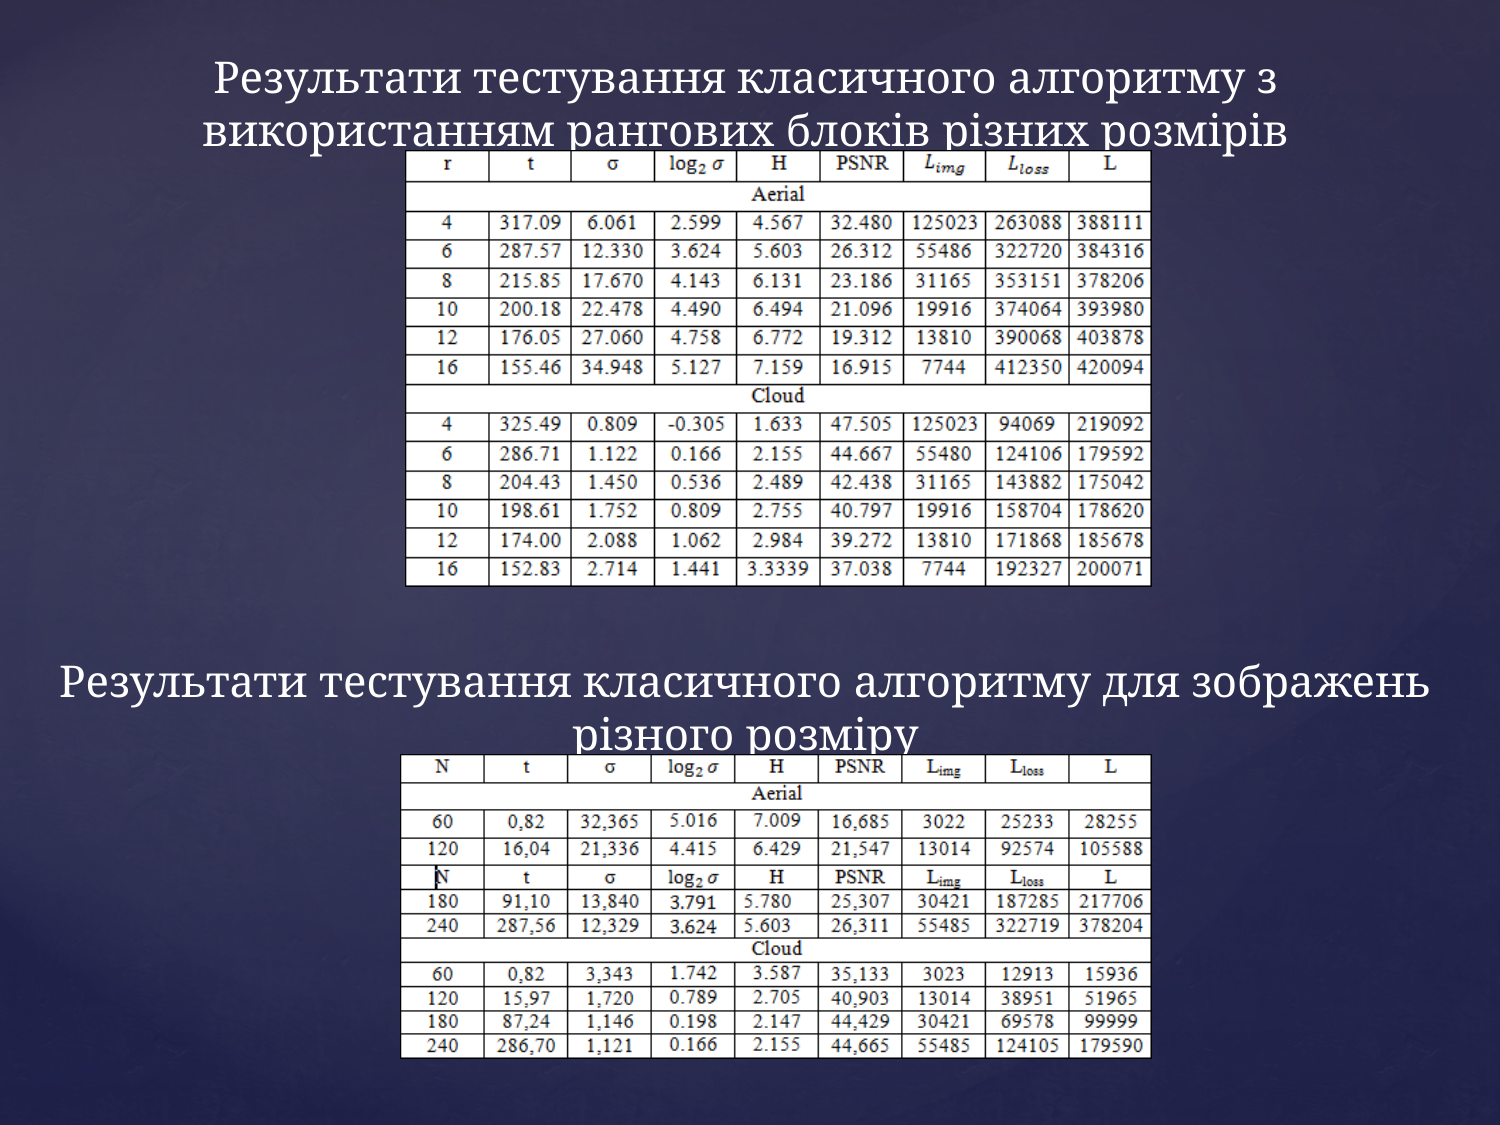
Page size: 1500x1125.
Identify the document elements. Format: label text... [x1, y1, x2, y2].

picture [399, 753, 1153, 1060]
picture [404, 150, 1153, 587]
list Результати тестування класичного алгоритму з використанням рангових блоків різних розмірів Результати тестування класичного алгоритму для зображень різного розміру [29, 42, 1459, 1071]
